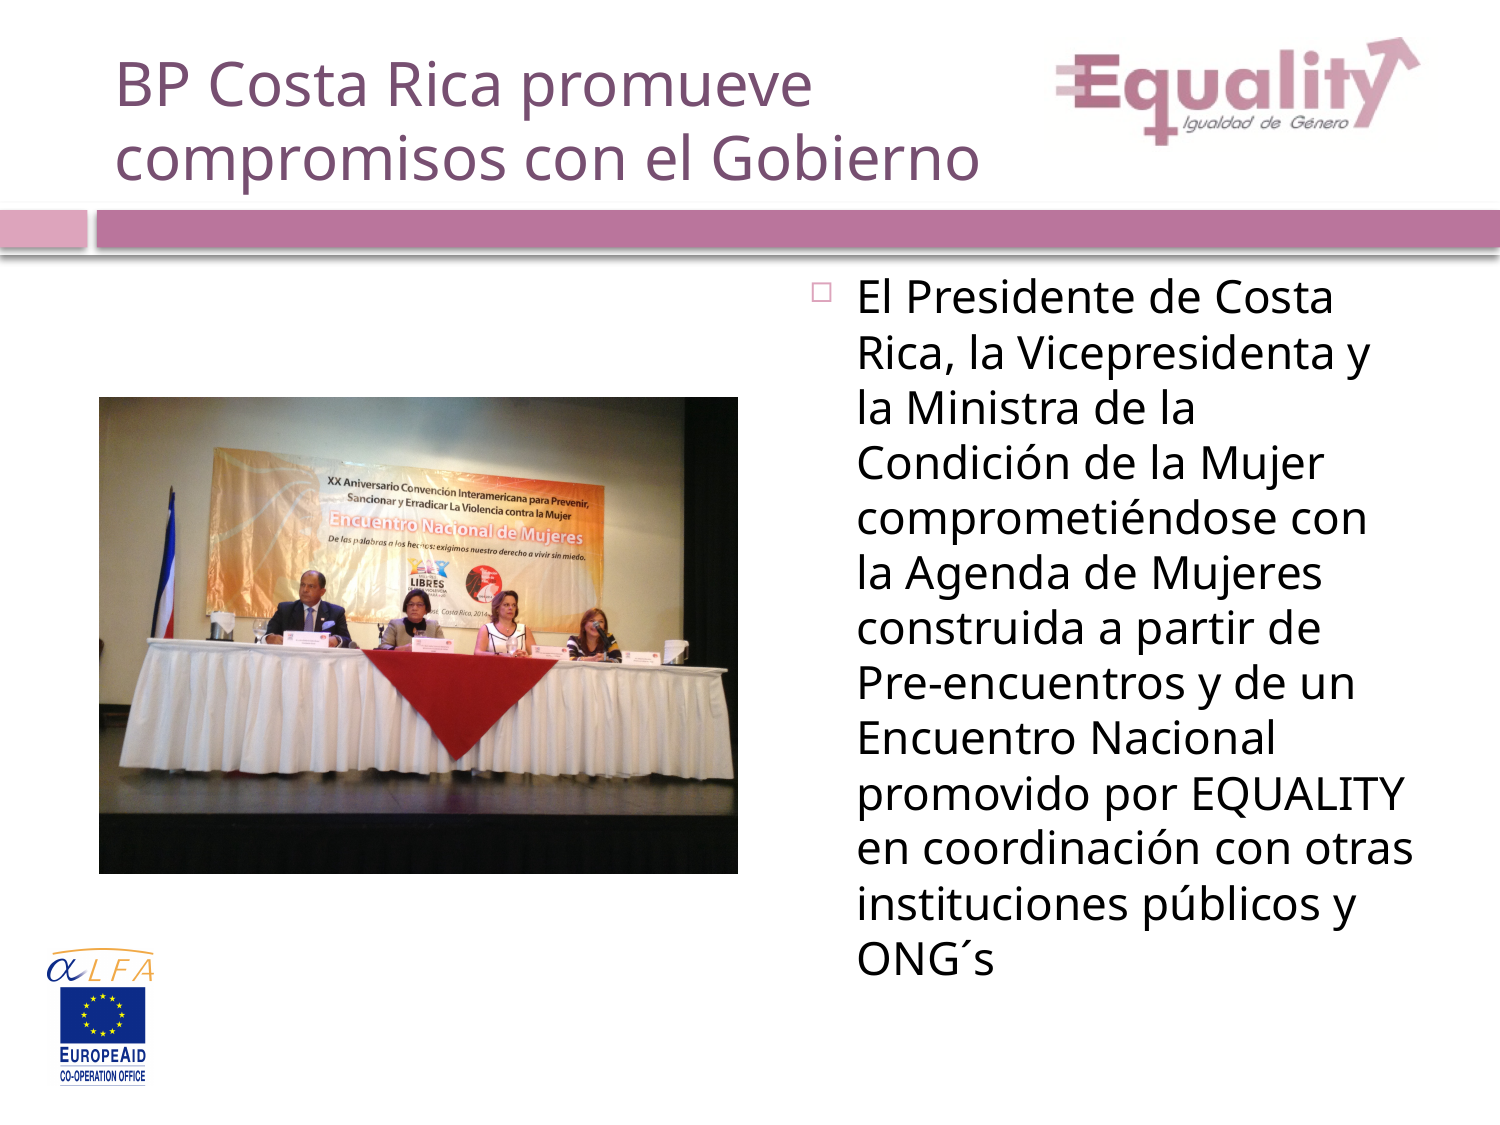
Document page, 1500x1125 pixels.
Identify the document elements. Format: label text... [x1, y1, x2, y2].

list El Presidente de Costa Rica, la Vicepresidenta y la Ministra de la Condición de la Mujer comprometiéndose con la Agenda de Mujeres construida a partir de Pre-encuentros y de un Encuentro Nacional promovido por EQUALITY en coordinación con otras instituciones públicos y ONG´s [794, 260, 1433, 1011]
title BP Costa Rica promueve compromisos con el Gobierno [99, 37, 1438, 200]
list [99, 397, 738, 875]
picture [47, 948, 154, 1086]
